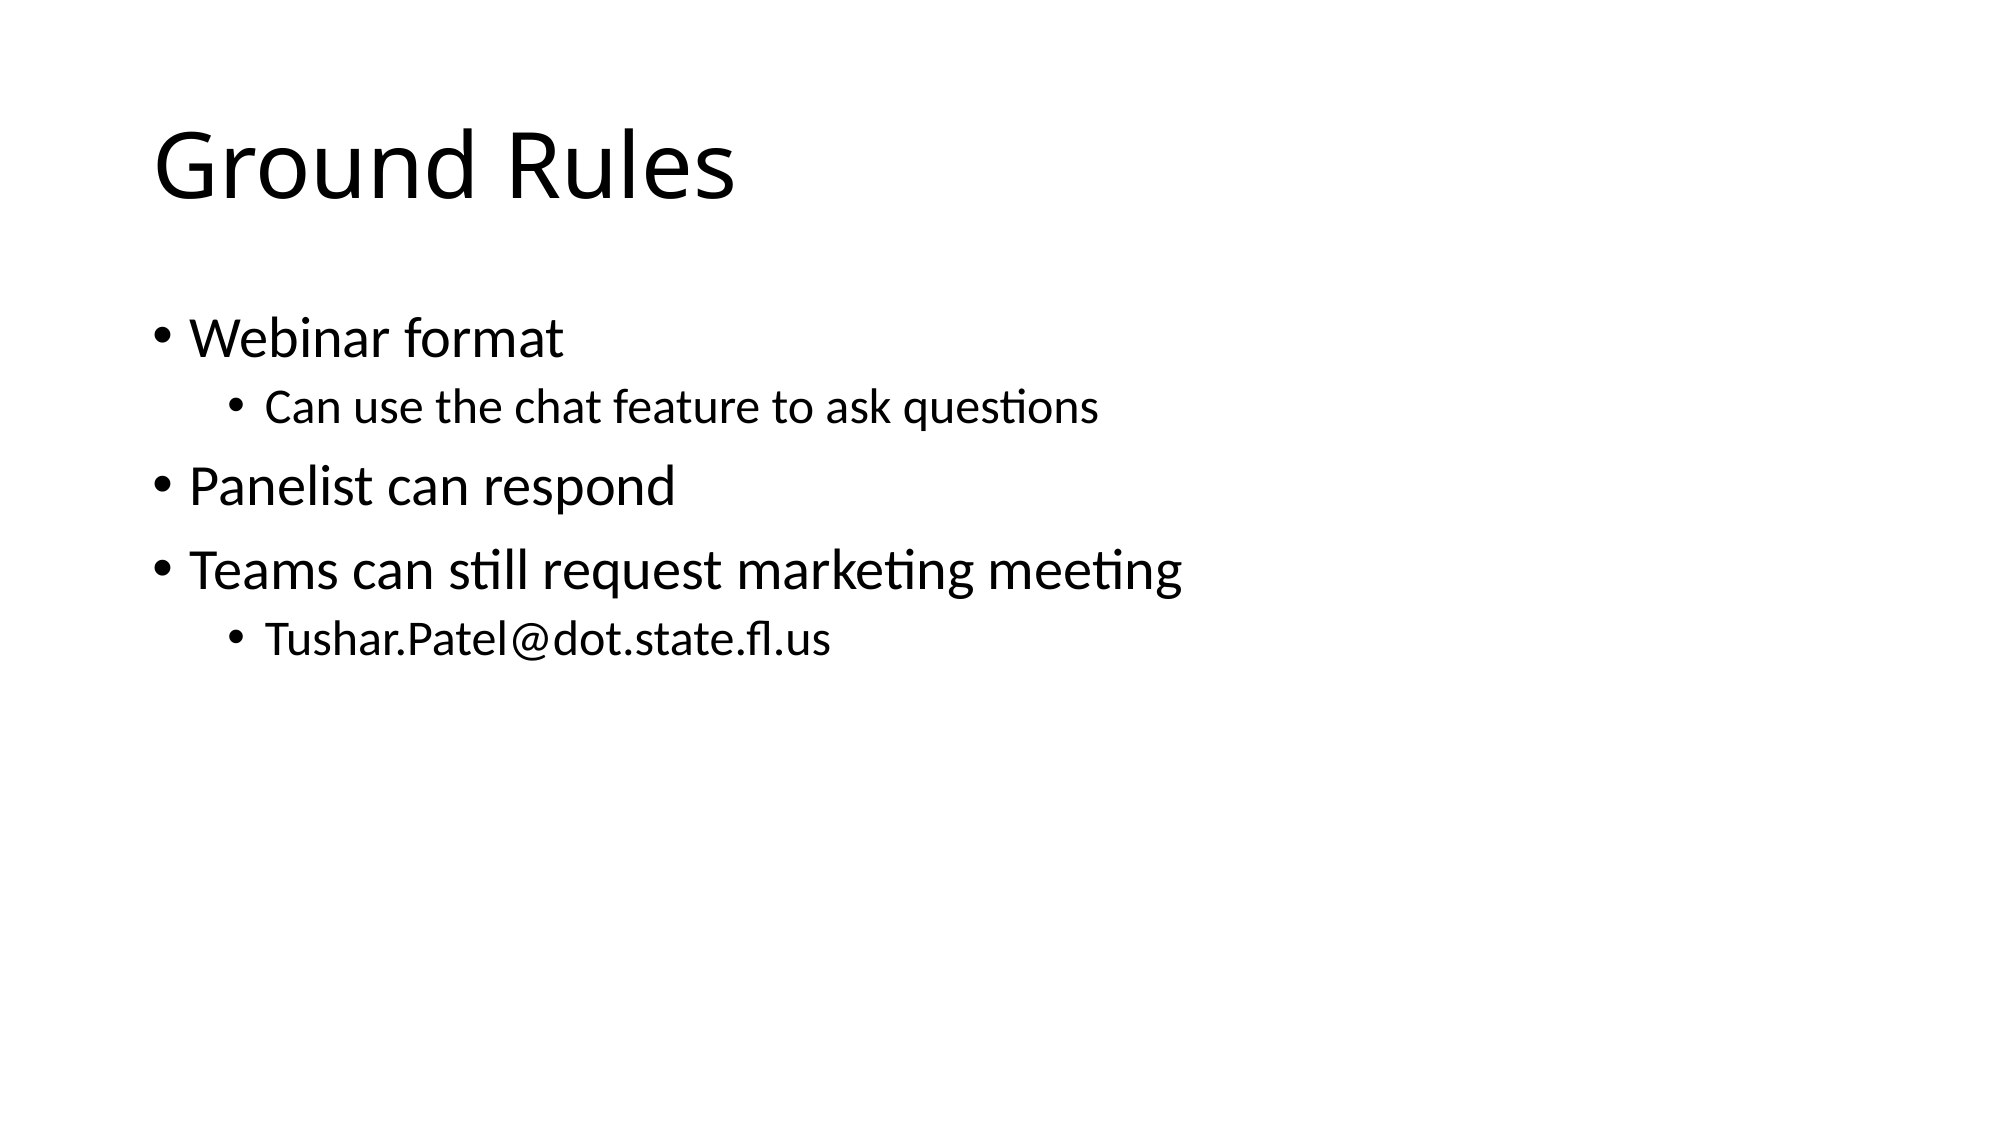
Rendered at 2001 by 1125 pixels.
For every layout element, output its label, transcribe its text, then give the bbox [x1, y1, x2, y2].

list Webinar format Can use the chat feature to ask questions Panelist can respond Teams can still request marketing meeting Tushar.Patel@dot.state.fl.us [137, 299, 1863, 1014]
title Ground Rules [137, 59, 1863, 278]
